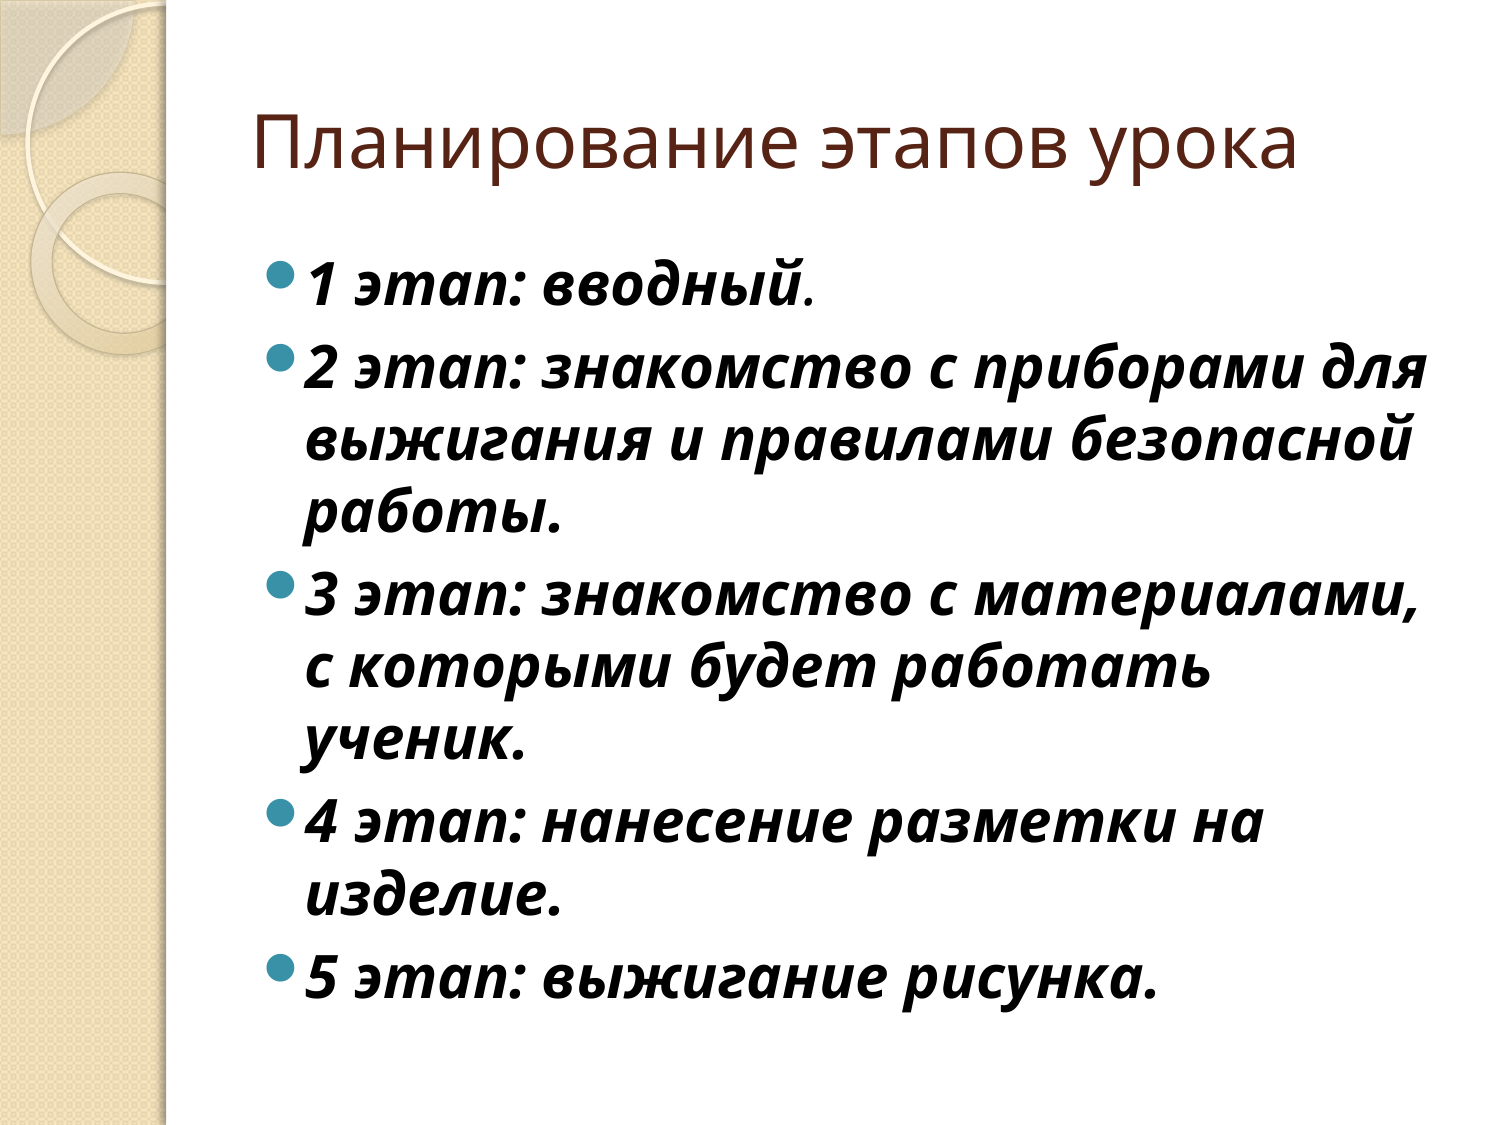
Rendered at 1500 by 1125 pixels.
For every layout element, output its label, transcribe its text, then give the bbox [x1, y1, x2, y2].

title Планирование этапов урока [235, 45, 1466, 233]
list 1 этап: вводный. 2 этап: знакомство с приборами для выжигания и правилами безопасной работы. 3 этап: знакомство с материалами, с которыми будет работать ученик. 4 этап: нанесение разметки на изделие. 5 этап: выжигание рисунка. [235, 237, 1466, 1025]
